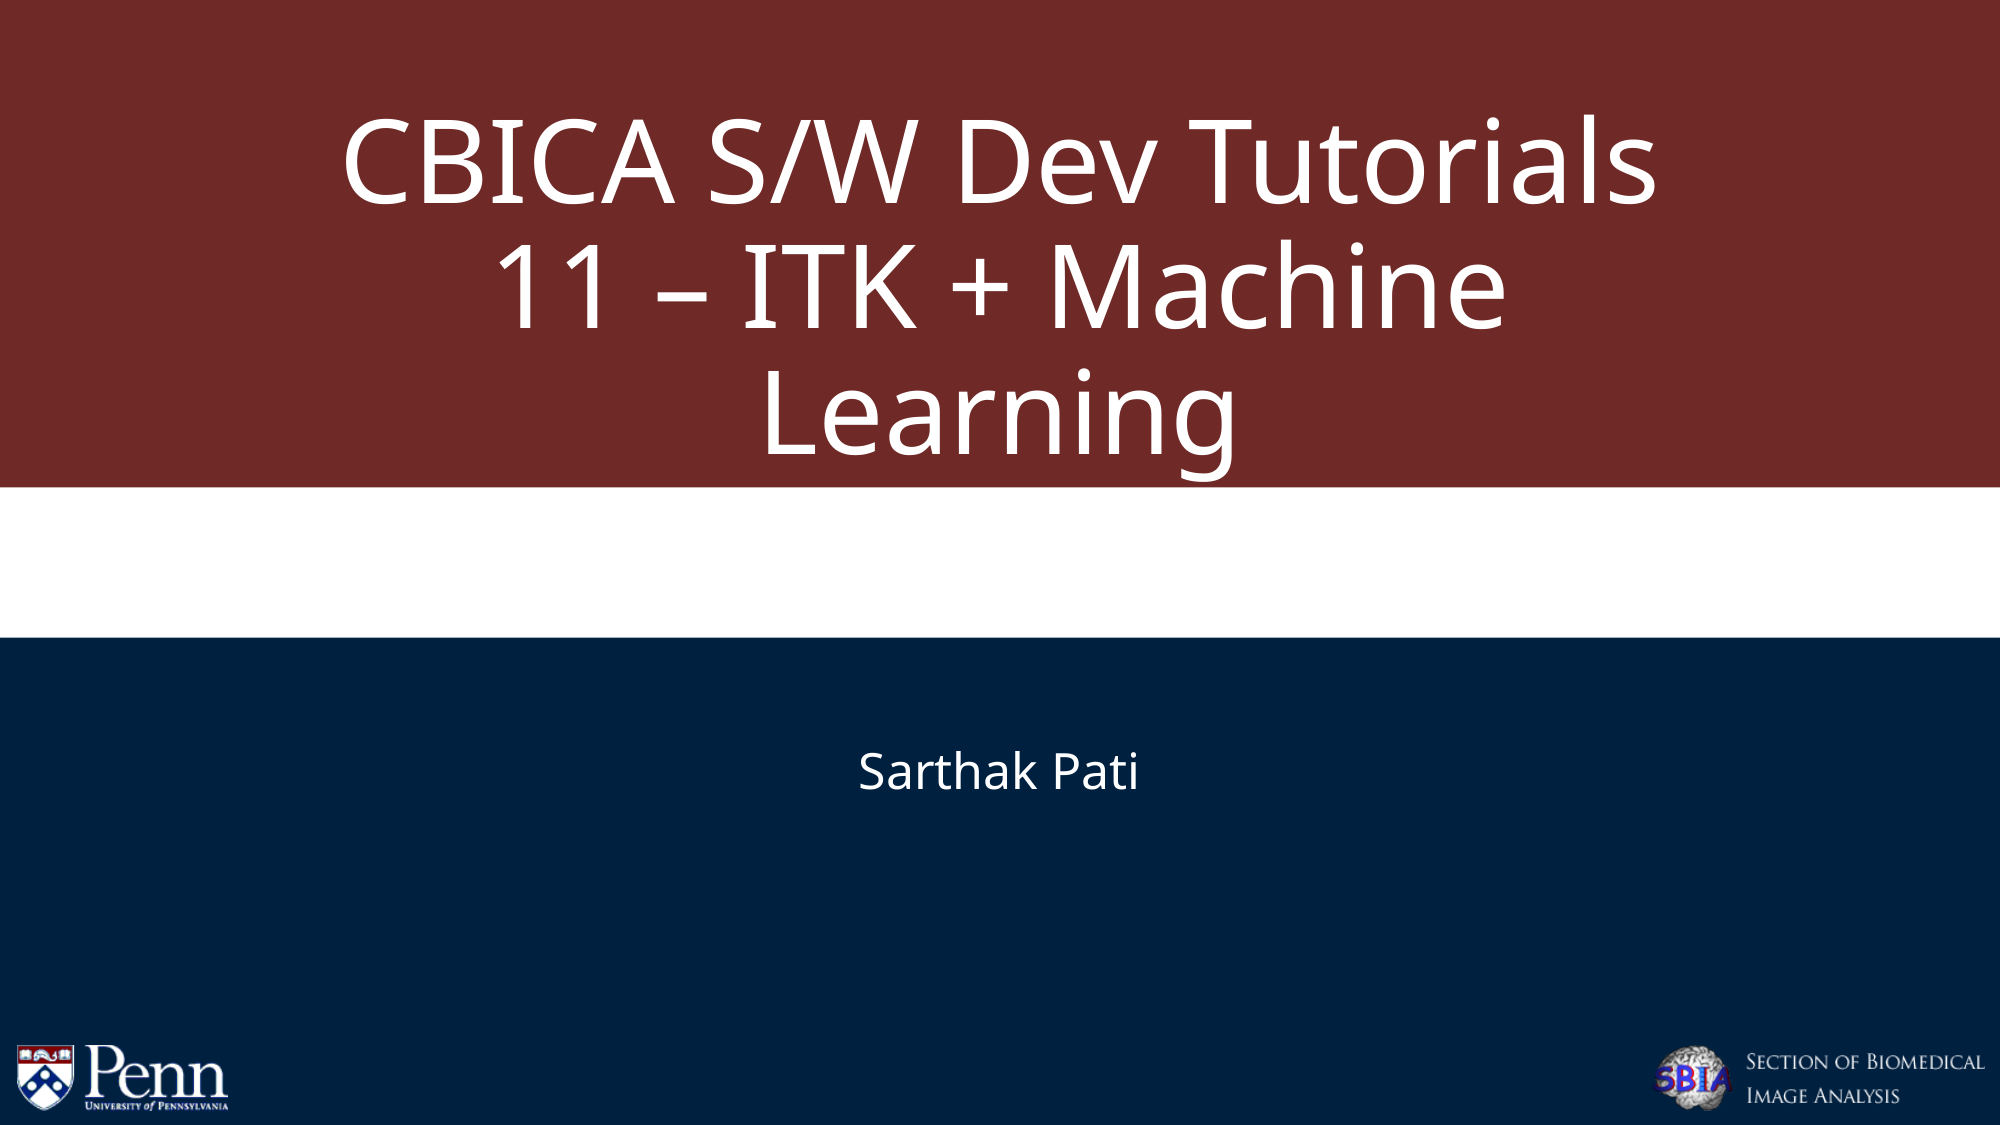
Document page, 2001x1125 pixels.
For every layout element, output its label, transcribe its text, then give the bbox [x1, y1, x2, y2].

picture [17, 1045, 228, 1111]
picture [1652, 1044, 1985, 1112]
title CBICA S/W Dev Tutorials 11 – ITK + Machine Learning [249, 95, 1750, 488]
subtitle Sarthak Pati [249, 637, 1750, 909]
